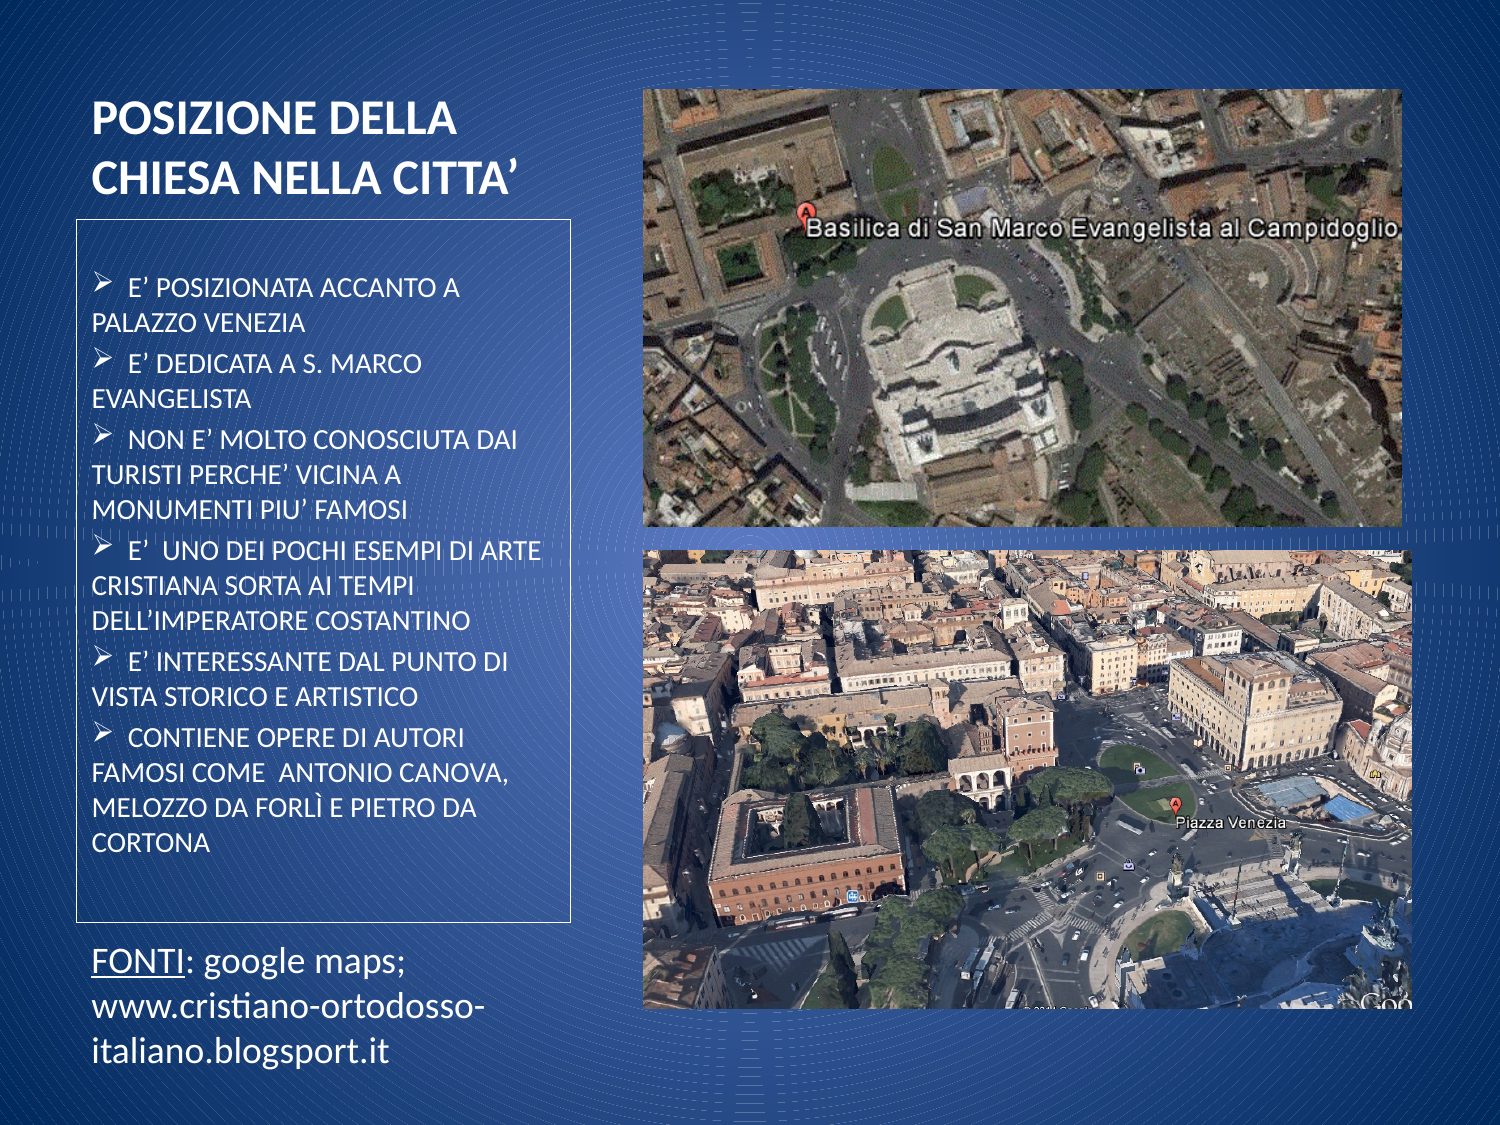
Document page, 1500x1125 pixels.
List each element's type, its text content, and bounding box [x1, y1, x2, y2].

title POSIZIONE DELLA CHIESA NELLA CITTA’ [76, 90, 571, 212]
picture [643, 89, 1402, 528]
text_box FONTI: google maps; www.cristiano-ortodosso-italiano.blogsport.it [76, 928, 538, 1125]
list E’ POSIZIONATA ACCANTO A PALAZZO VENEZIA E’ DEDICATA A S. MARCO EVANGELISTA NON E’ MOLTO CONOSCIUTA DAI TURISTI PERCHE’ VICINA A MONUMENTI PIU’ FAMOSI E’ UNO DEI POCHI ESEMPI DI ARTE CRISTIANA SORTA AI TEMPI DELL’IMPERATORE COSTANTINO E’ INTERESSANTE DAL PUNTO DI VISTA STORICO E ARTISTICO CONTIENE OPERE DI AUTORI FAMOSI COME ANTONIO CANOVA, MELOZZO DA FORLÌ E PIETRO DA CORTONA [76, 219, 571, 923]
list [643, 550, 1412, 1009]
